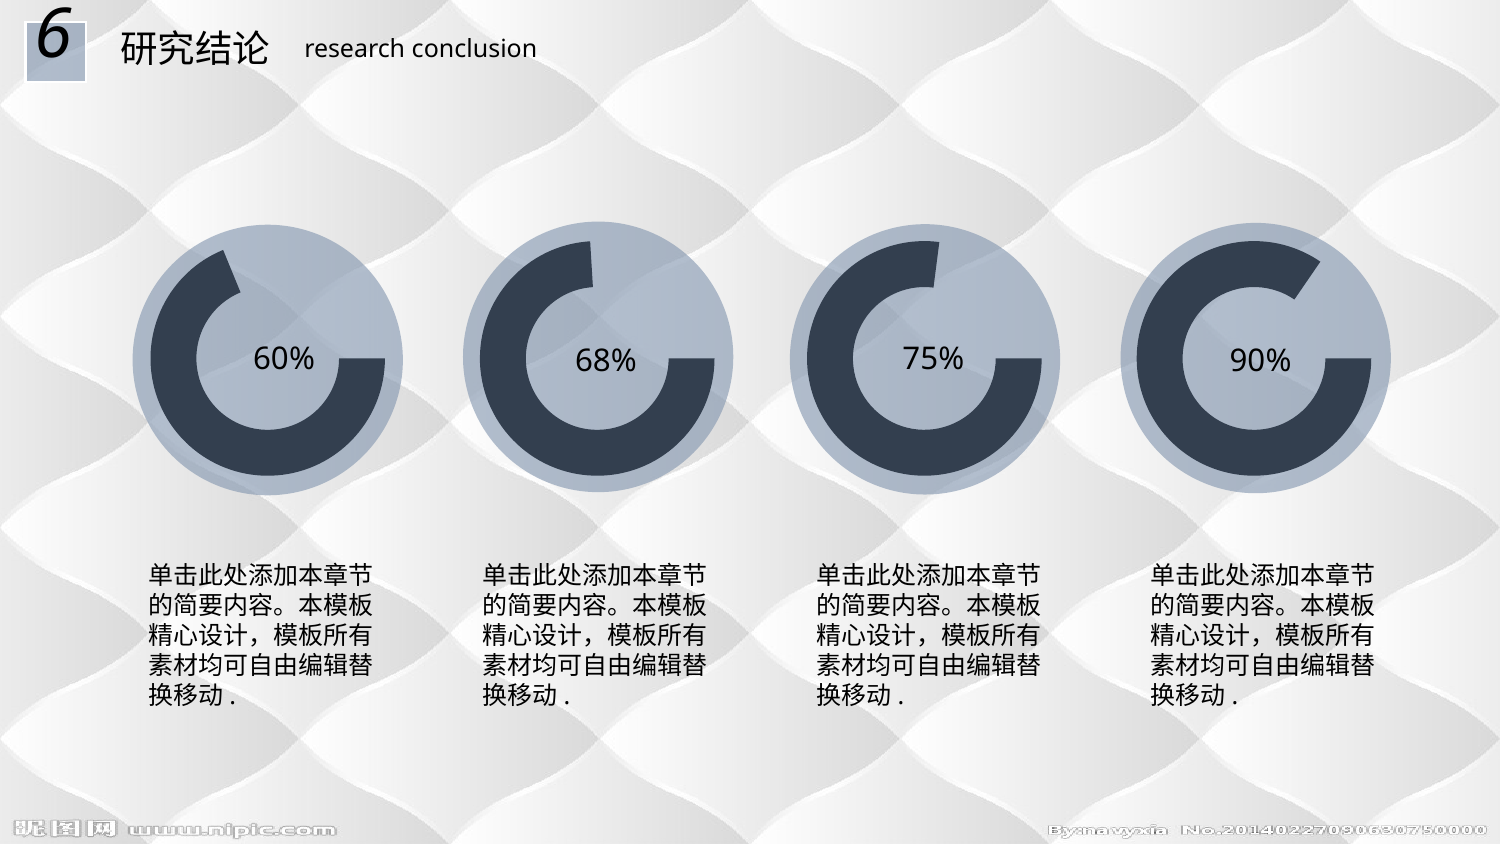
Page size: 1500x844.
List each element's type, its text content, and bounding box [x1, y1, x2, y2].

text_box 68% [560, 333, 652, 386]
text_box [149, 248, 386, 477]
text_box [478, 240, 716, 477]
text_box 研究结论 [126, 17, 354, 77]
text_box [806, 240, 1043, 477]
text_box [461, 220, 735, 494]
text_box 单击此处添加本章节的简要内容。本模板精心设计，模板所有素材均可自由编辑替换移动. [1135, 552, 1410, 717]
text_box 90% [1214, 333, 1307, 386]
text_box 单击此处添加本章节的简要内容。本模板精心设计，模板所有素材均可自由编辑替换移动. [801, 552, 1076, 717]
text_box [1135, 240, 1373, 477]
text_box [131, 223, 404, 497]
text_box [788, 223, 1062, 496]
text_box [24, 79, 87, 83]
text_box 75% [887, 331, 980, 384]
text_box research conclusion [289, 24, 645, 70]
picture [0, 0, 1500, 844]
text_box 6 [19, 0, 126, 79]
text_box [1119, 221, 1392, 495]
text_box 单击此处添加本章节的简要内容。本模板精心设计，模板所有素材均可自由编辑替换移动. [467, 552, 742, 717]
text_box 60% [238, 331, 331, 384]
text_box 单击此处添加本章节的简要内容。本模板精心设计，模板所有素材均可自由编辑替换移动. [133, 552, 408, 717]
